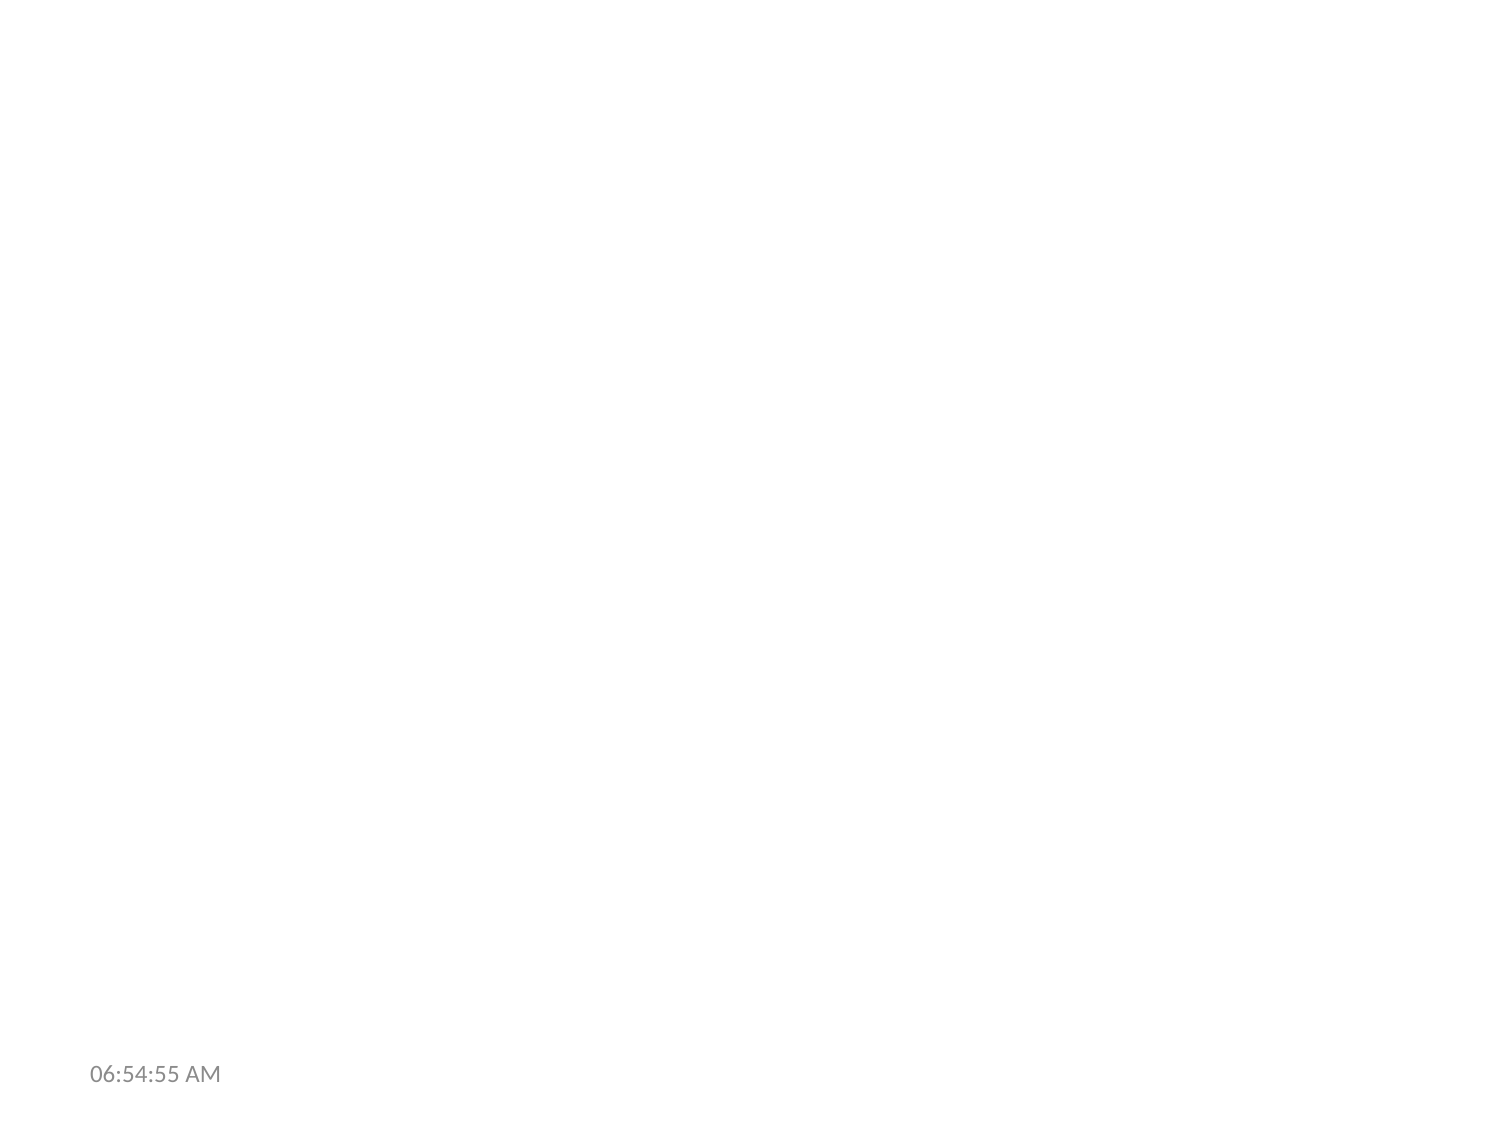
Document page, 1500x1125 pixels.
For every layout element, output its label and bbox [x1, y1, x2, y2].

slide_number [75, 1042, 425, 1103]
